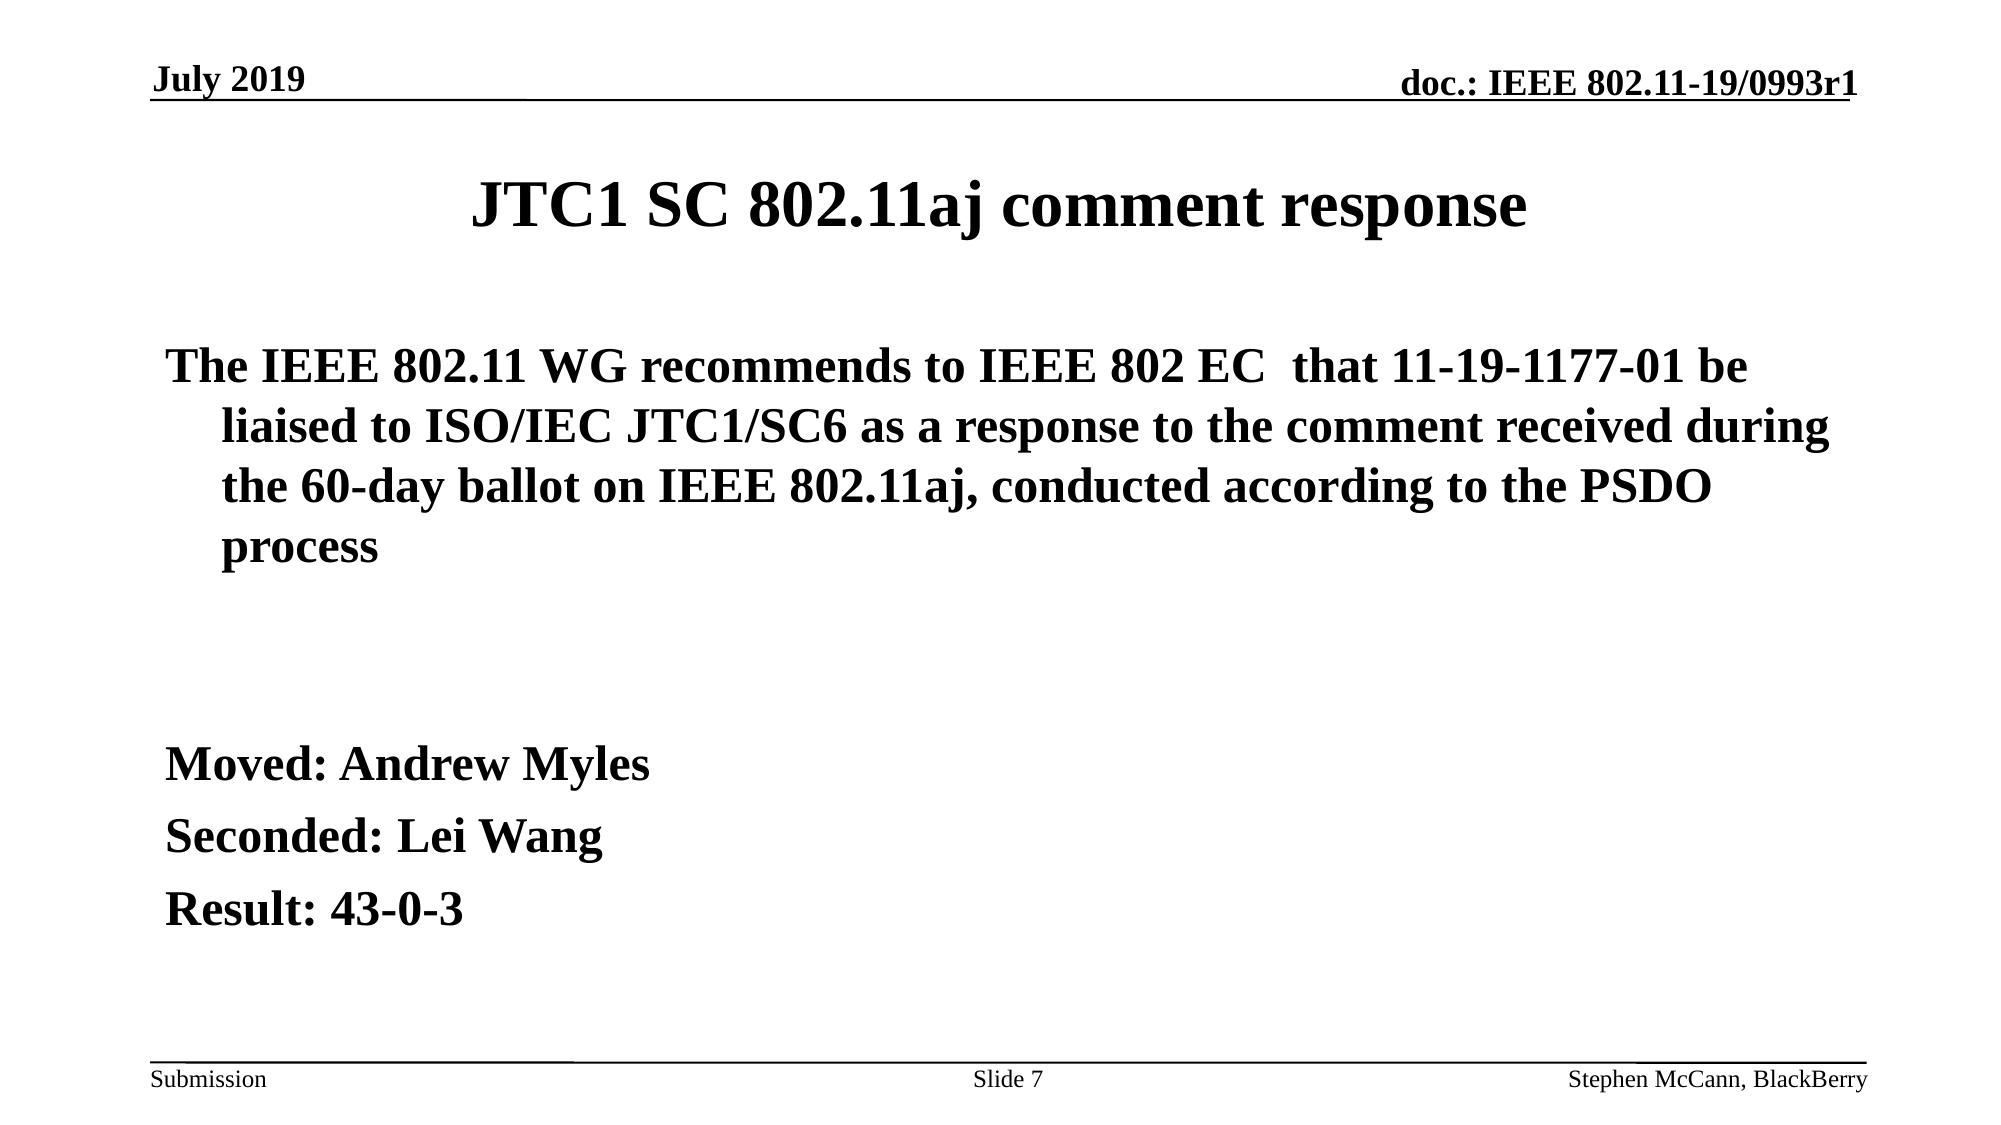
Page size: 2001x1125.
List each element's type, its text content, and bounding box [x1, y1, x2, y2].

footer Stephen McCann, BlackBerry [1171, 1061, 1869, 1093]
title JTC1 SC 802.11aj comment response [149, 112, 1850, 288]
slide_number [152, 54, 563, 100]
list The IEEE 802.11 WG recommends to IEEE 802 EC that 11-19-1177-01 be liaised to ISO/IEC JTC1/SC6 as a response to the comment received during the 60-day ballot on IEEE 802.11aj, conducted according to the PSDO process Moved: Andrew Myles Seconded: Lei Wang Result: 43-0-3 [149, 324, 1850, 1000]
slide_number Slide 7 [950, 1061, 1067, 1123]
